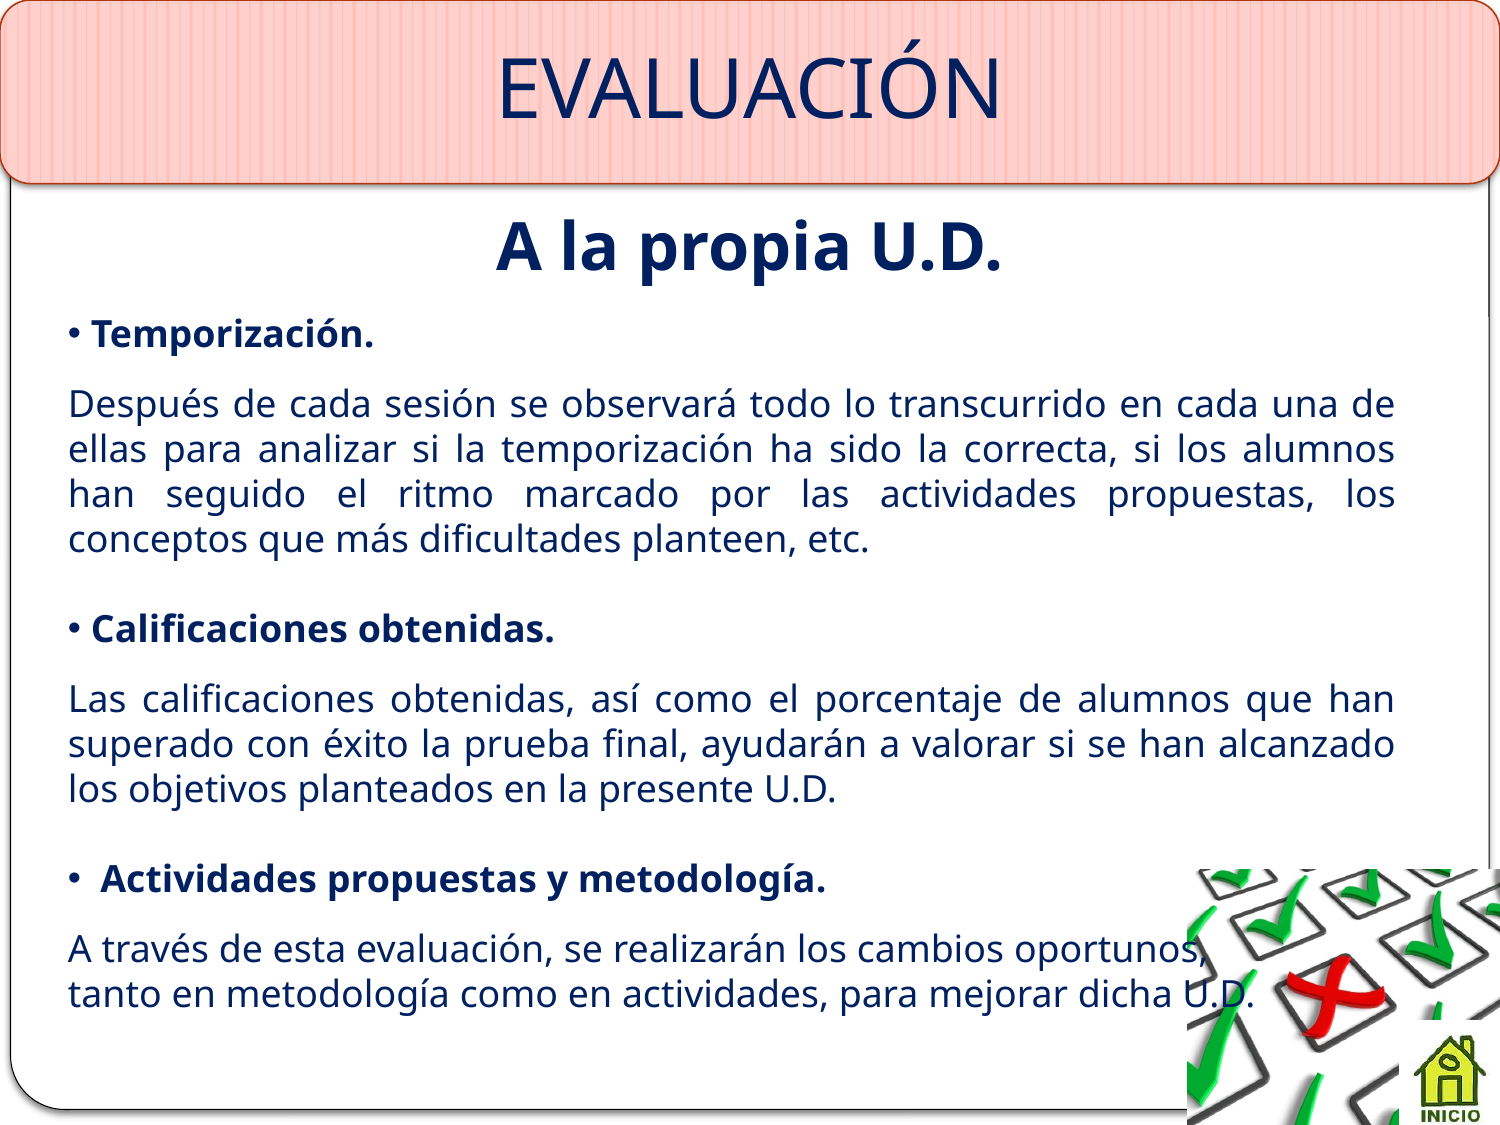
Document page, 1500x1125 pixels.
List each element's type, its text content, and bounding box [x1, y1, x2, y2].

text_box Temporización. Después de cada sesión se observará todo lo transcurrido en cada una de ellas para analizar si la temporización ha sido la correcta, si los alumnos han seguido el ritmo marcado por las actividades propuestas, los conceptos que más dificultades planteen, etc. Calificaciones obtenidas. Las calificaciones obtenidas, así como el porcentaje de alumnos que han superado con éxito la prueba final, ayudarán a valorar si se han alcanzado los objetivos planteados en la presente U.D. Actividades propuestas y metodología. A través de esta evaluación, se realizarán los cambios oportunos, tanto en metodología como en actividades, para mejorar dicha U.D. [53, 302, 1412, 1068]
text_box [0, 0, 1500, 184]
picture [1186, 869, 1500, 1125]
text_box A la propia U.D. [0, 196, 1500, 291]
